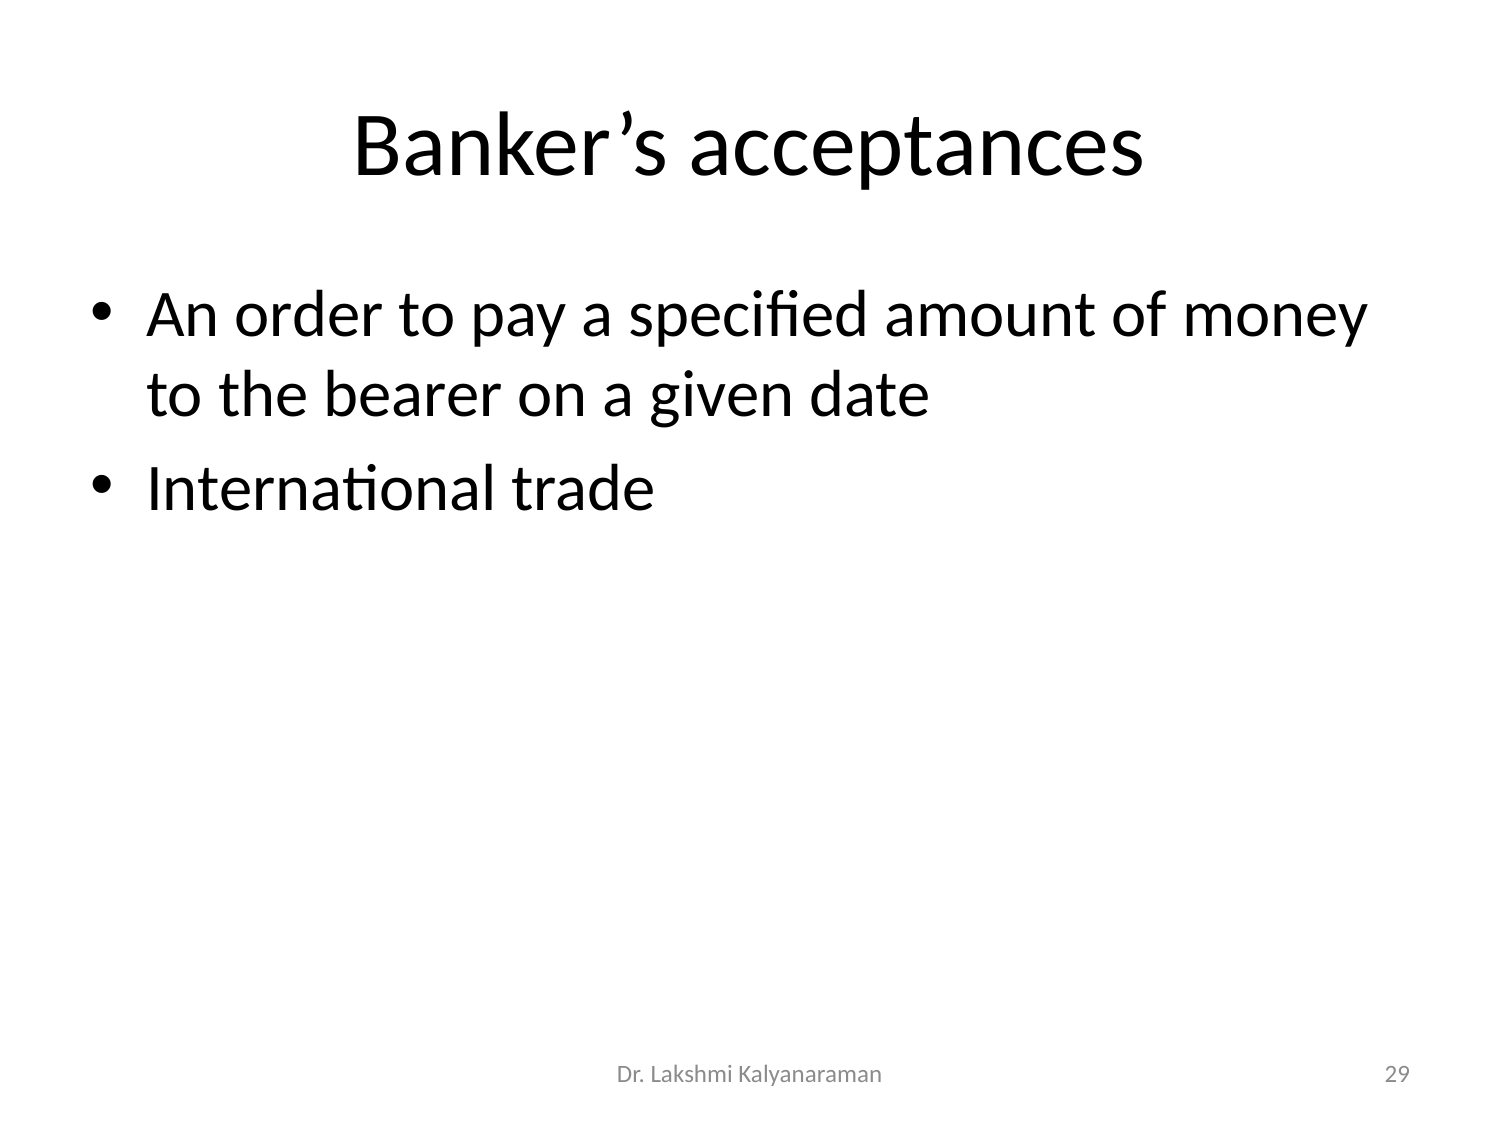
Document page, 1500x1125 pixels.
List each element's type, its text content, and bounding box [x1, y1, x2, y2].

list An order to pay a specified amount of money to the bearer on a given date International trade [75, 262, 1425, 1005]
title Banker’s acceptances [75, 45, 1425, 233]
footer Dr. Lakshmi Kalyanaraman [512, 1042, 988, 1103]
slide_number 29 [1074, 1042, 1425, 1103]
